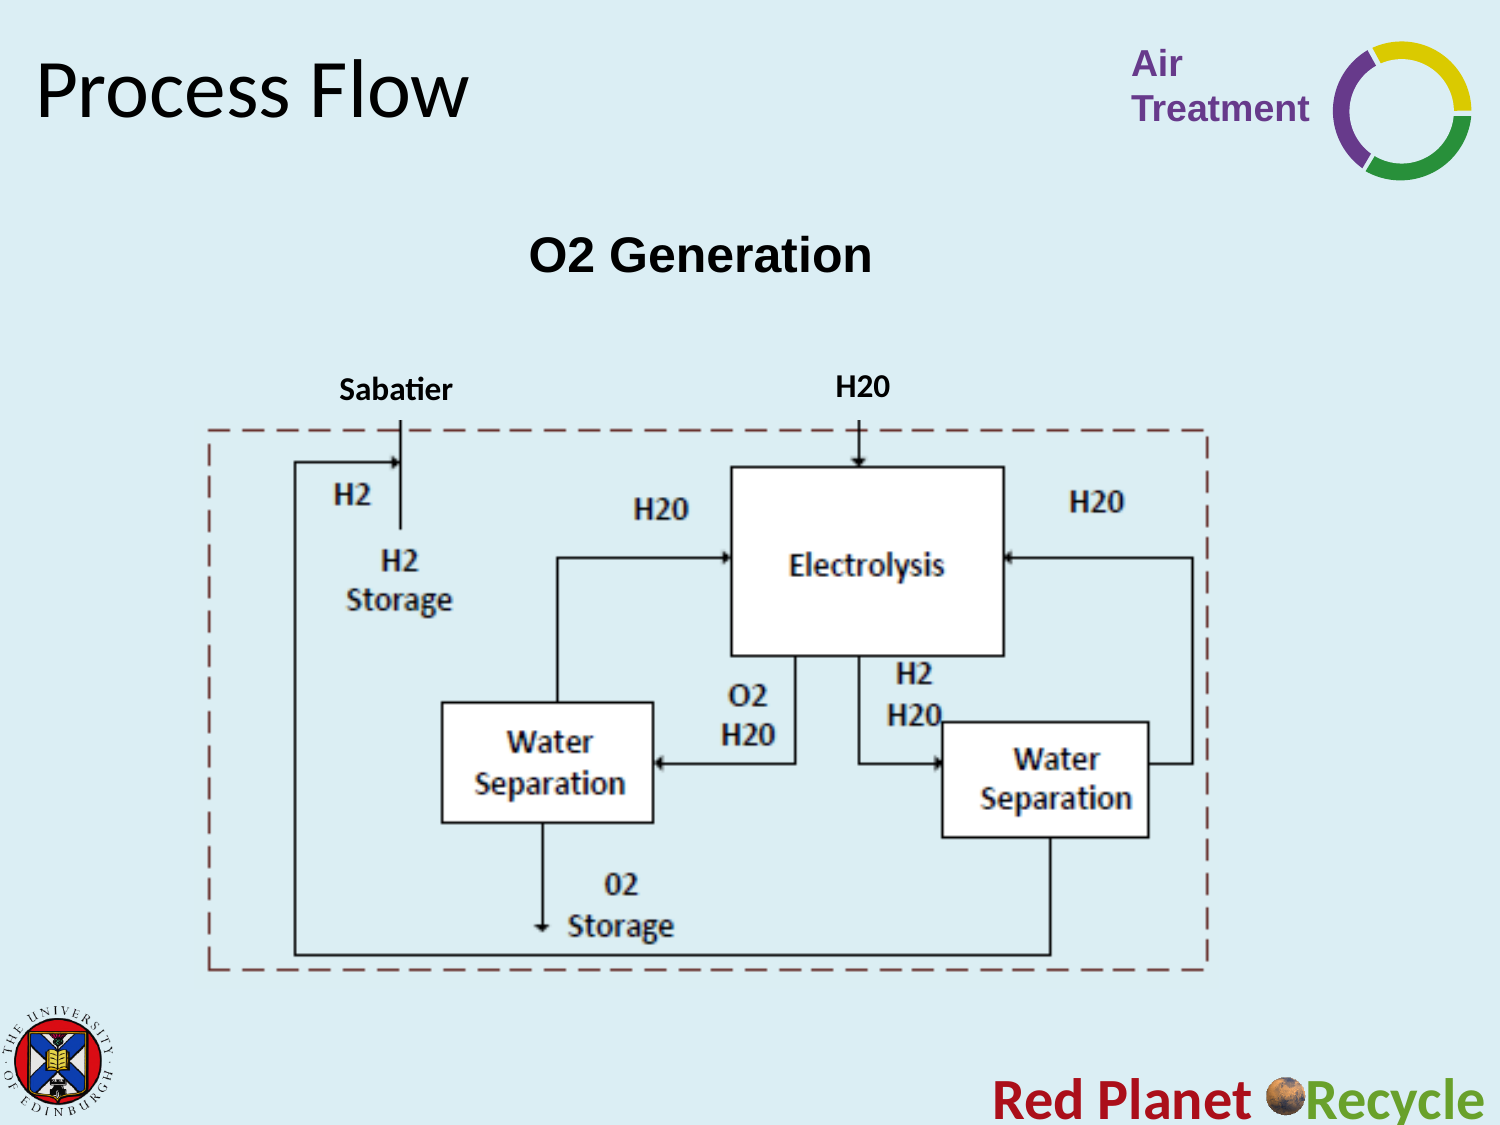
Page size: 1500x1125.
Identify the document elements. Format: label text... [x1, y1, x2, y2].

text_box O2 Generation [513, 215, 1026, 291]
text_box H20 [820, 357, 1010, 412]
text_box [2, 1005, 1500, 1125]
picture [194, 420, 1219, 990]
text_box Process Flow [20, 27, 1450, 142]
text_box Sabatier [324, 360, 514, 415]
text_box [1115, 30, 1482, 191]
